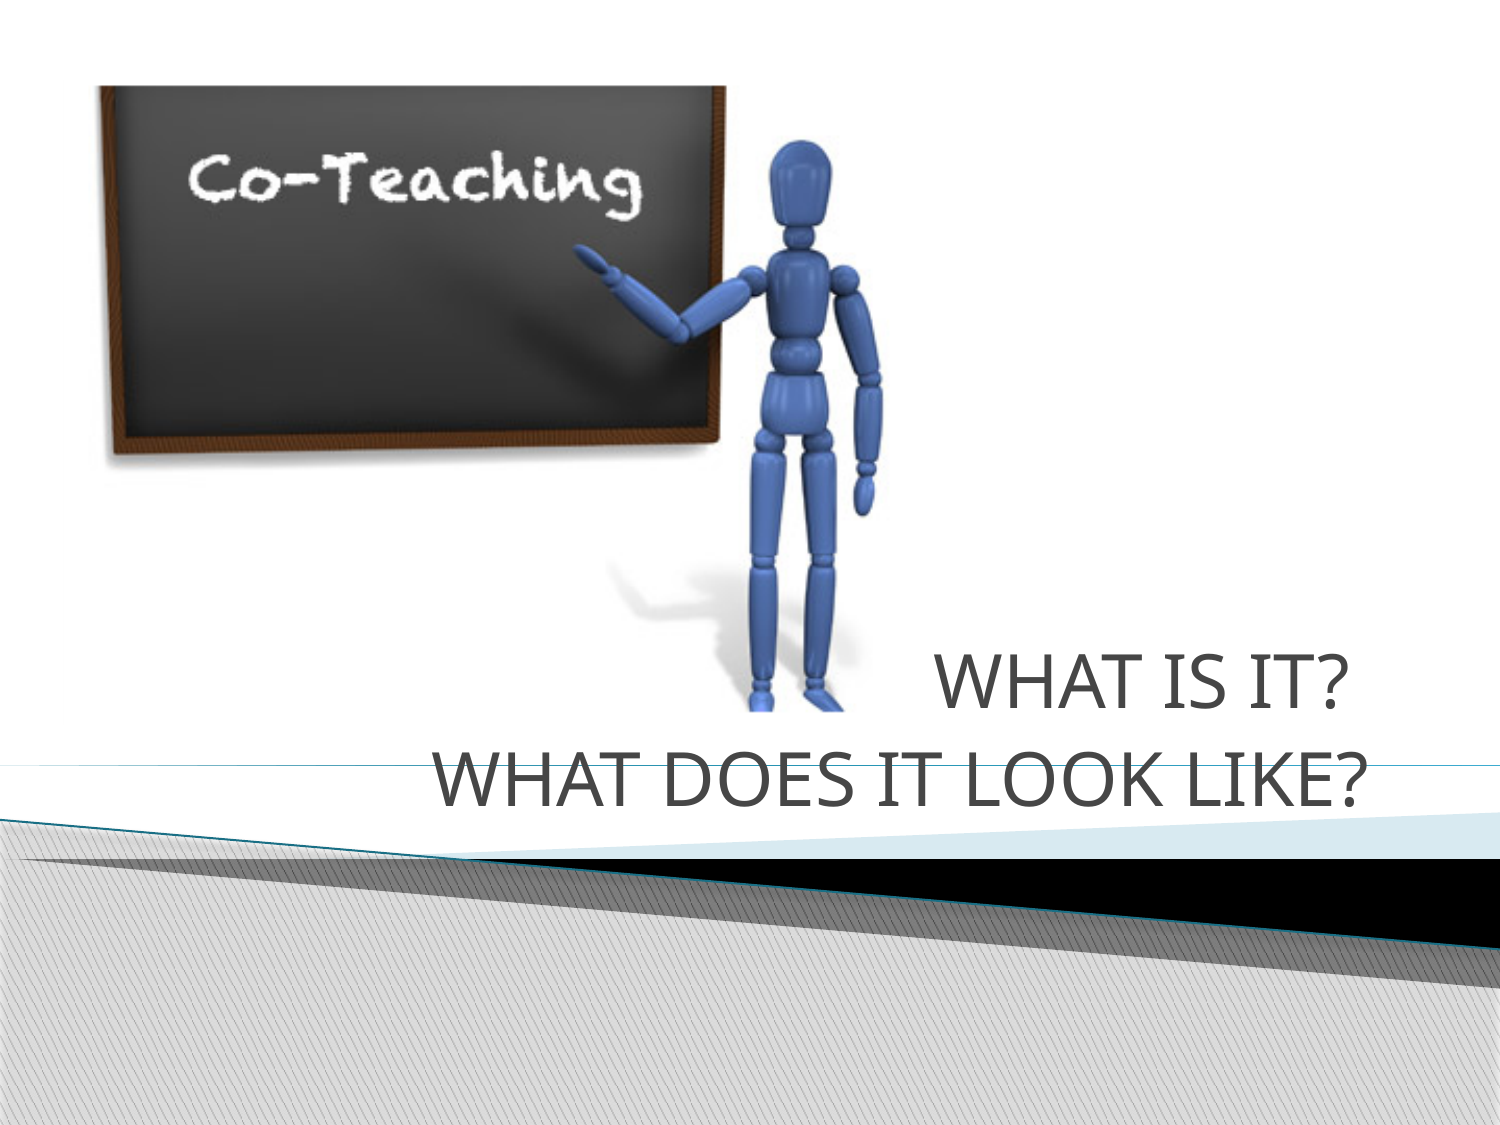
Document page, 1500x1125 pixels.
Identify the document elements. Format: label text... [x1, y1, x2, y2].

subtitle WHAT IS IT? WHAT DOES IT LOOK LIKE? [112, 626, 1388, 823]
picture [5, 859, 1500, 989]
picture [62, 80, 924, 725]
